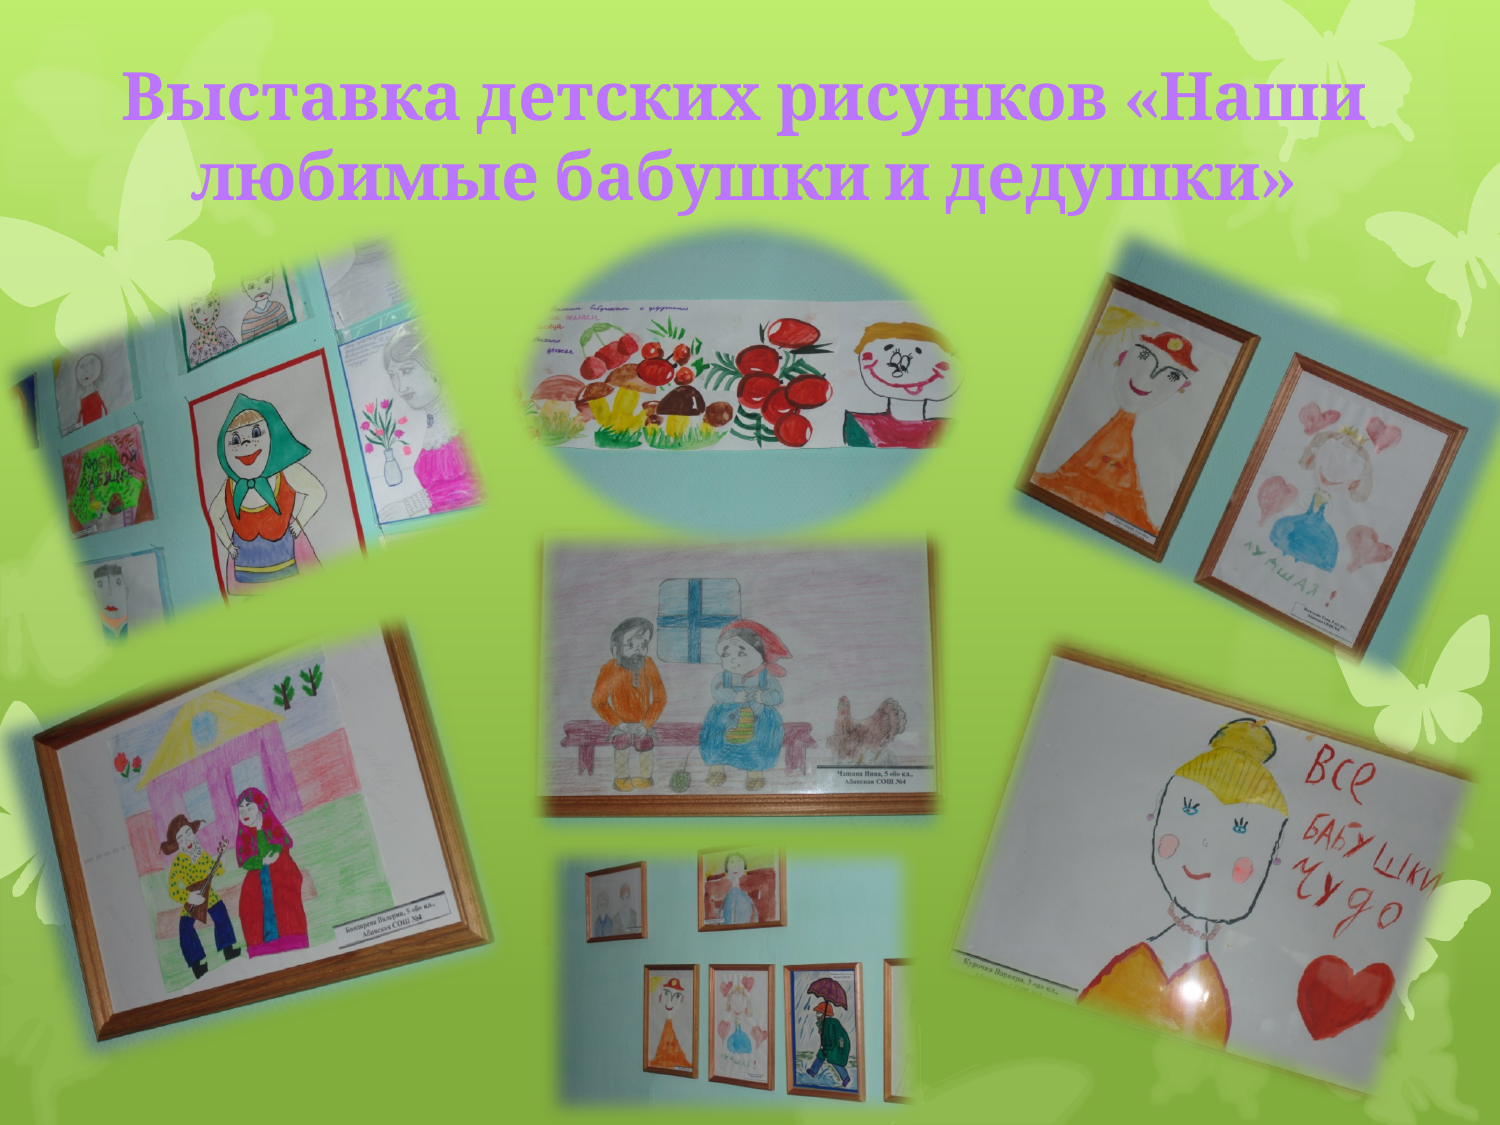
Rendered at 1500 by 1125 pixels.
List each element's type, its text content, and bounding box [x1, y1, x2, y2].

picture [968, 656, 1459, 1079]
picture [23, 252, 469, 625]
picture [504, 208, 975, 1125]
picture [1025, 250, 1498, 659]
picture [16, 638, 481, 1043]
title Выставка детских рисунков «Наши любимые бабушки и дедушки» [64, 23, 1424, 244]
